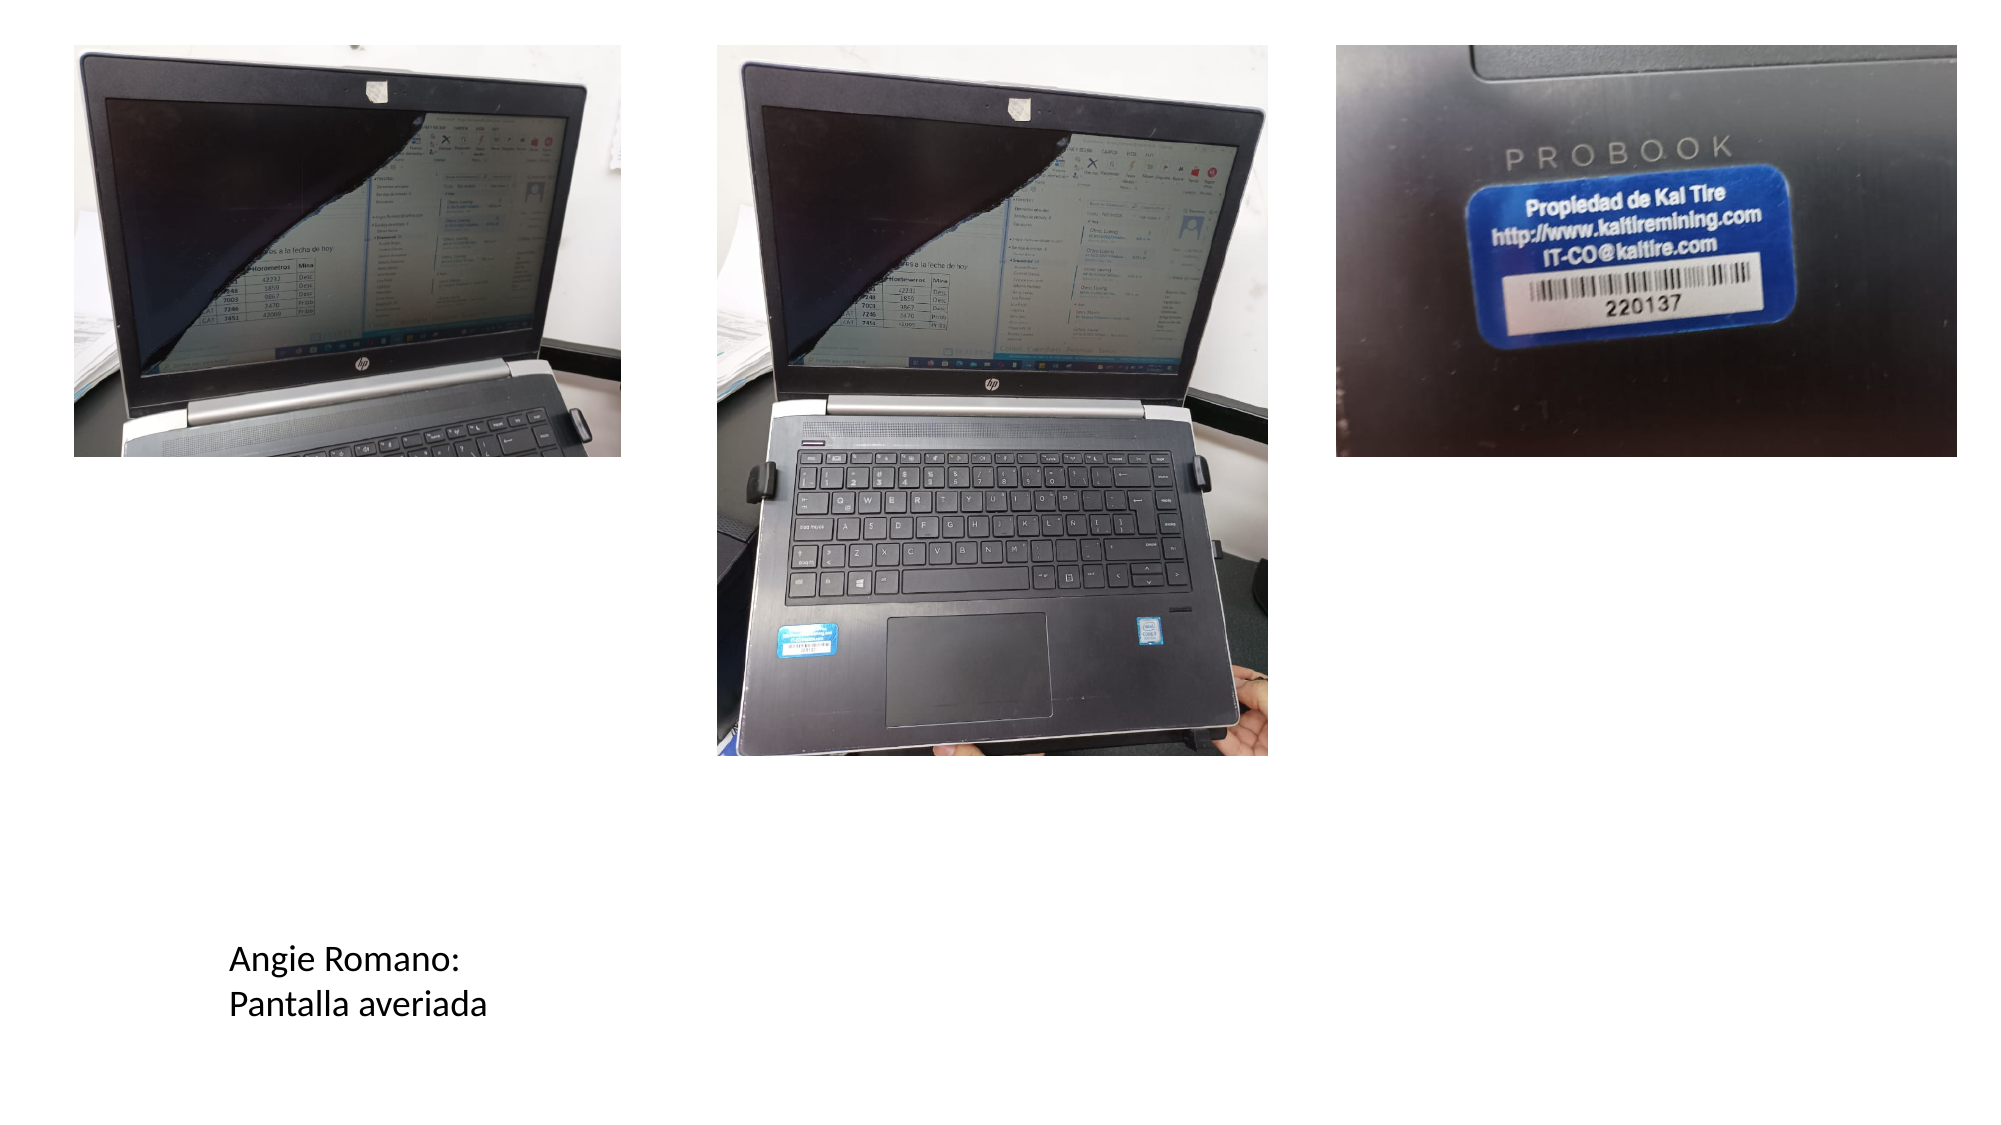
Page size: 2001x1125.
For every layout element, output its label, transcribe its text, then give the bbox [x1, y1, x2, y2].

picture [717, 45, 1268, 756]
picture [1336, 45, 1957, 457]
text_box Angie Romano: Pantalla averiada [214, 926, 504, 1031]
picture [74, 45, 621, 457]
